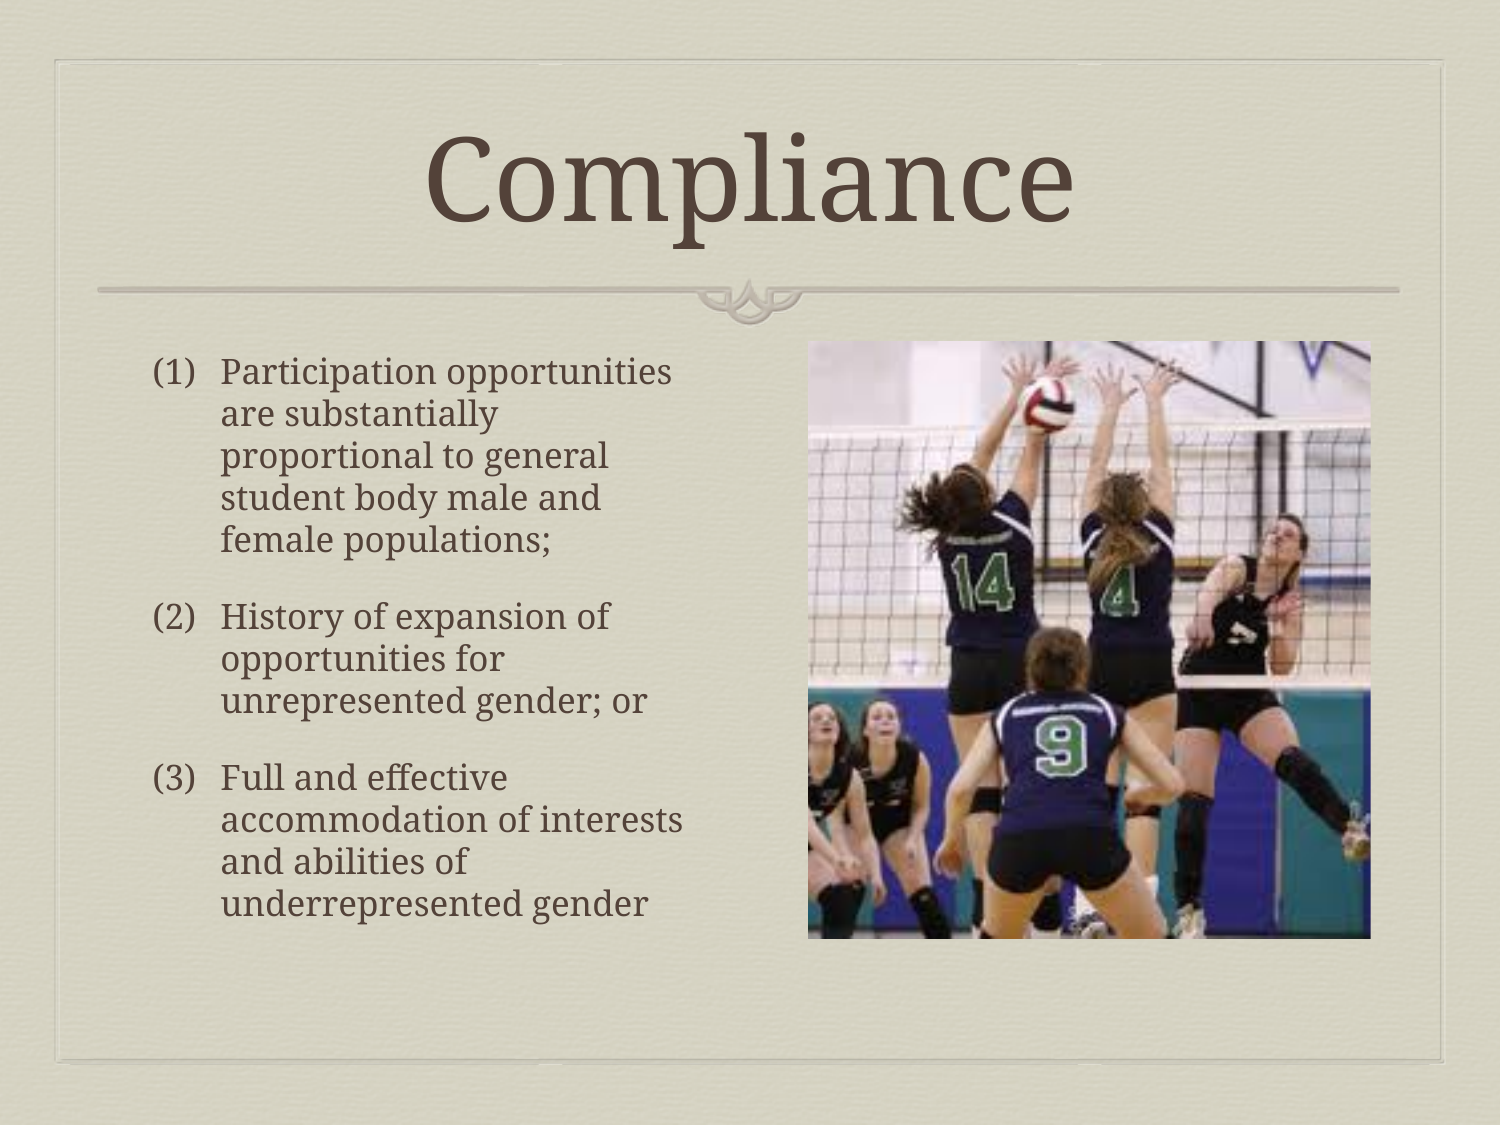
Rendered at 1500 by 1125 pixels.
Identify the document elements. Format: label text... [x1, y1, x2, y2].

list Participation opportunities are substantially proportional to general student body male and female populations; History of expansion of opportunities for unrepresented gender; or Full and effective accommodation of interests and abilities of underrepresented gender [137, 341, 700, 939]
picture [0, 0, 1500, 1125]
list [807, 341, 1372, 940]
title Compliance [131, 62, 1369, 288]
